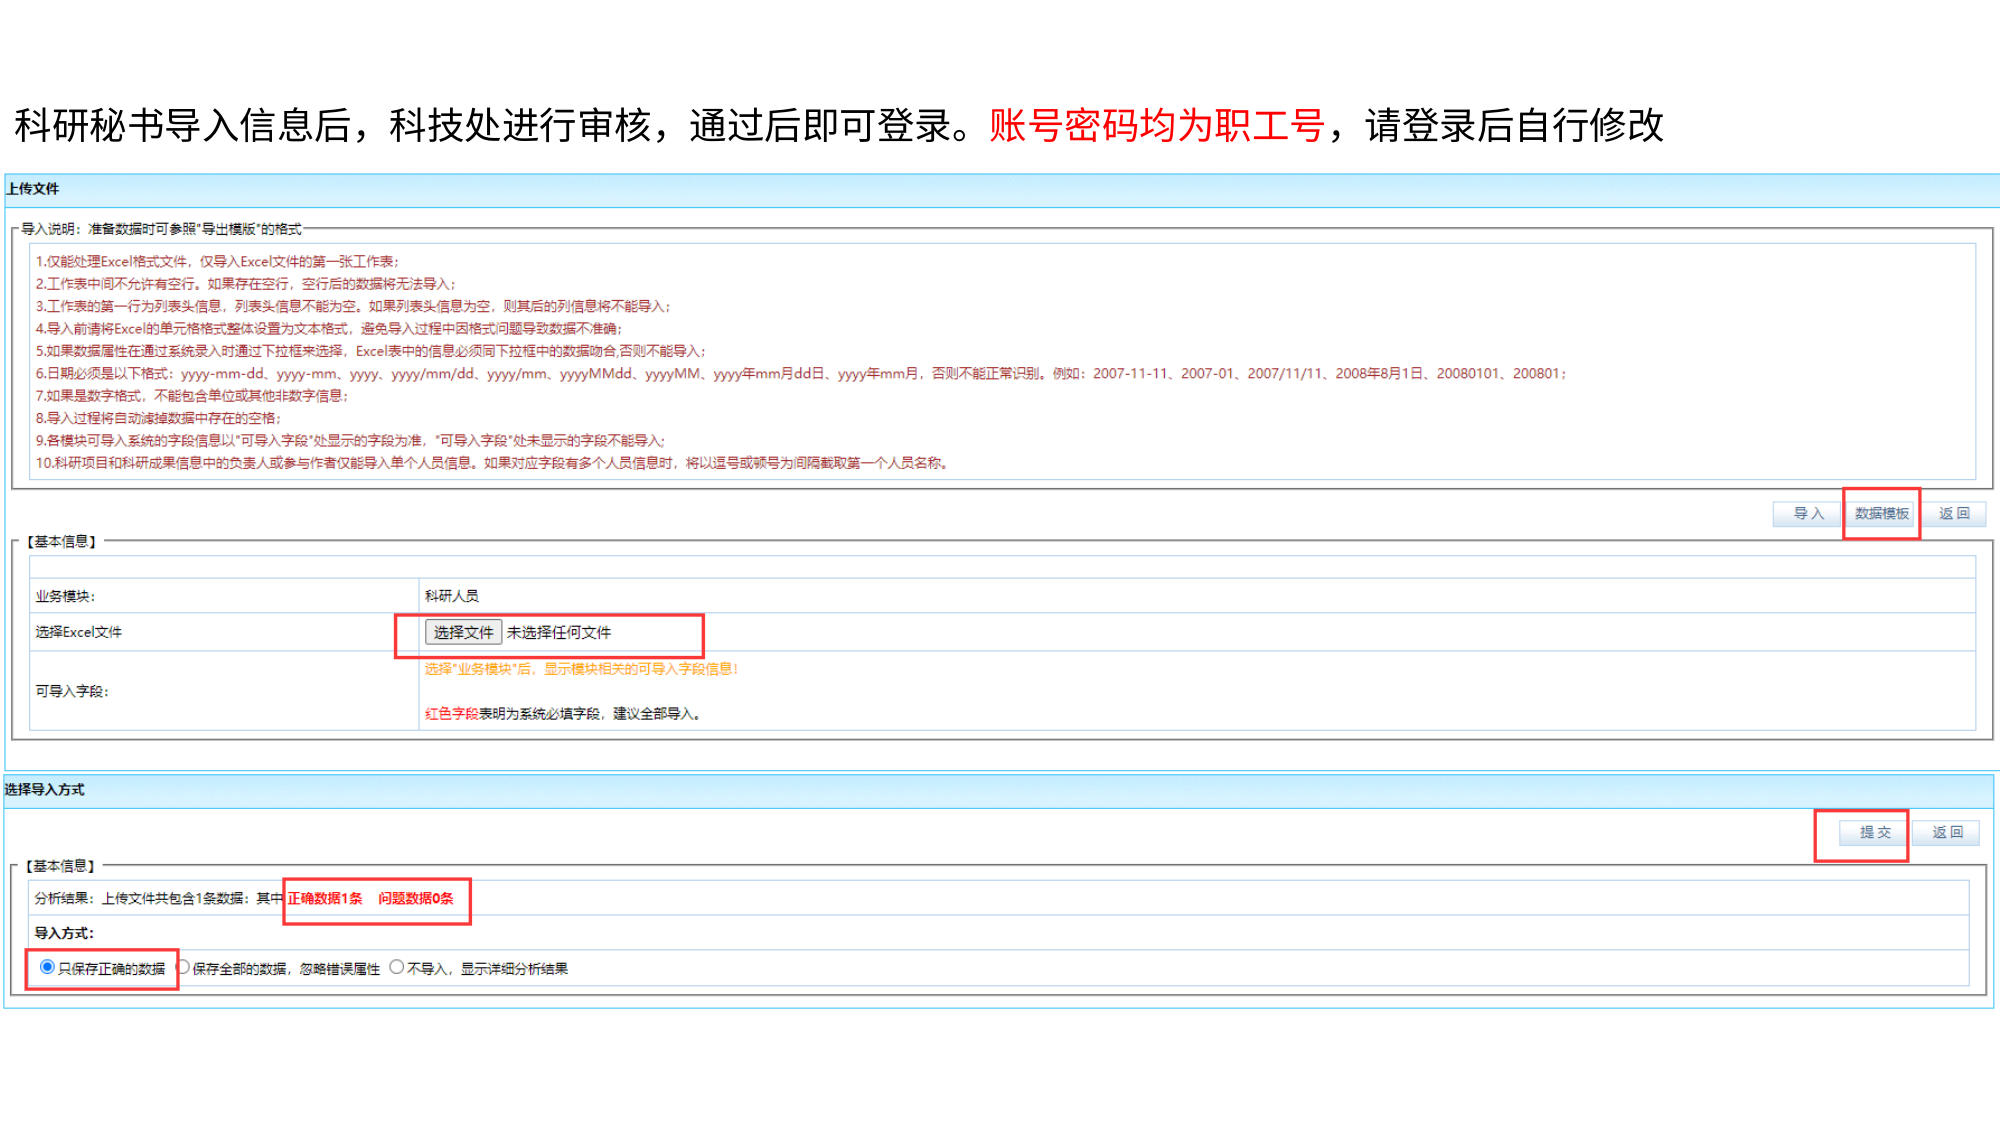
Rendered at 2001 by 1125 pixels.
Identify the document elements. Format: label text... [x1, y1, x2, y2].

text_box 科研秘书导入信息后，科技处进行审核，通过后即可登录。账号密码均为职工号，请登录后自行修改 [0, 94, 1794, 155]
picture [0, 169, 2000, 1029]
